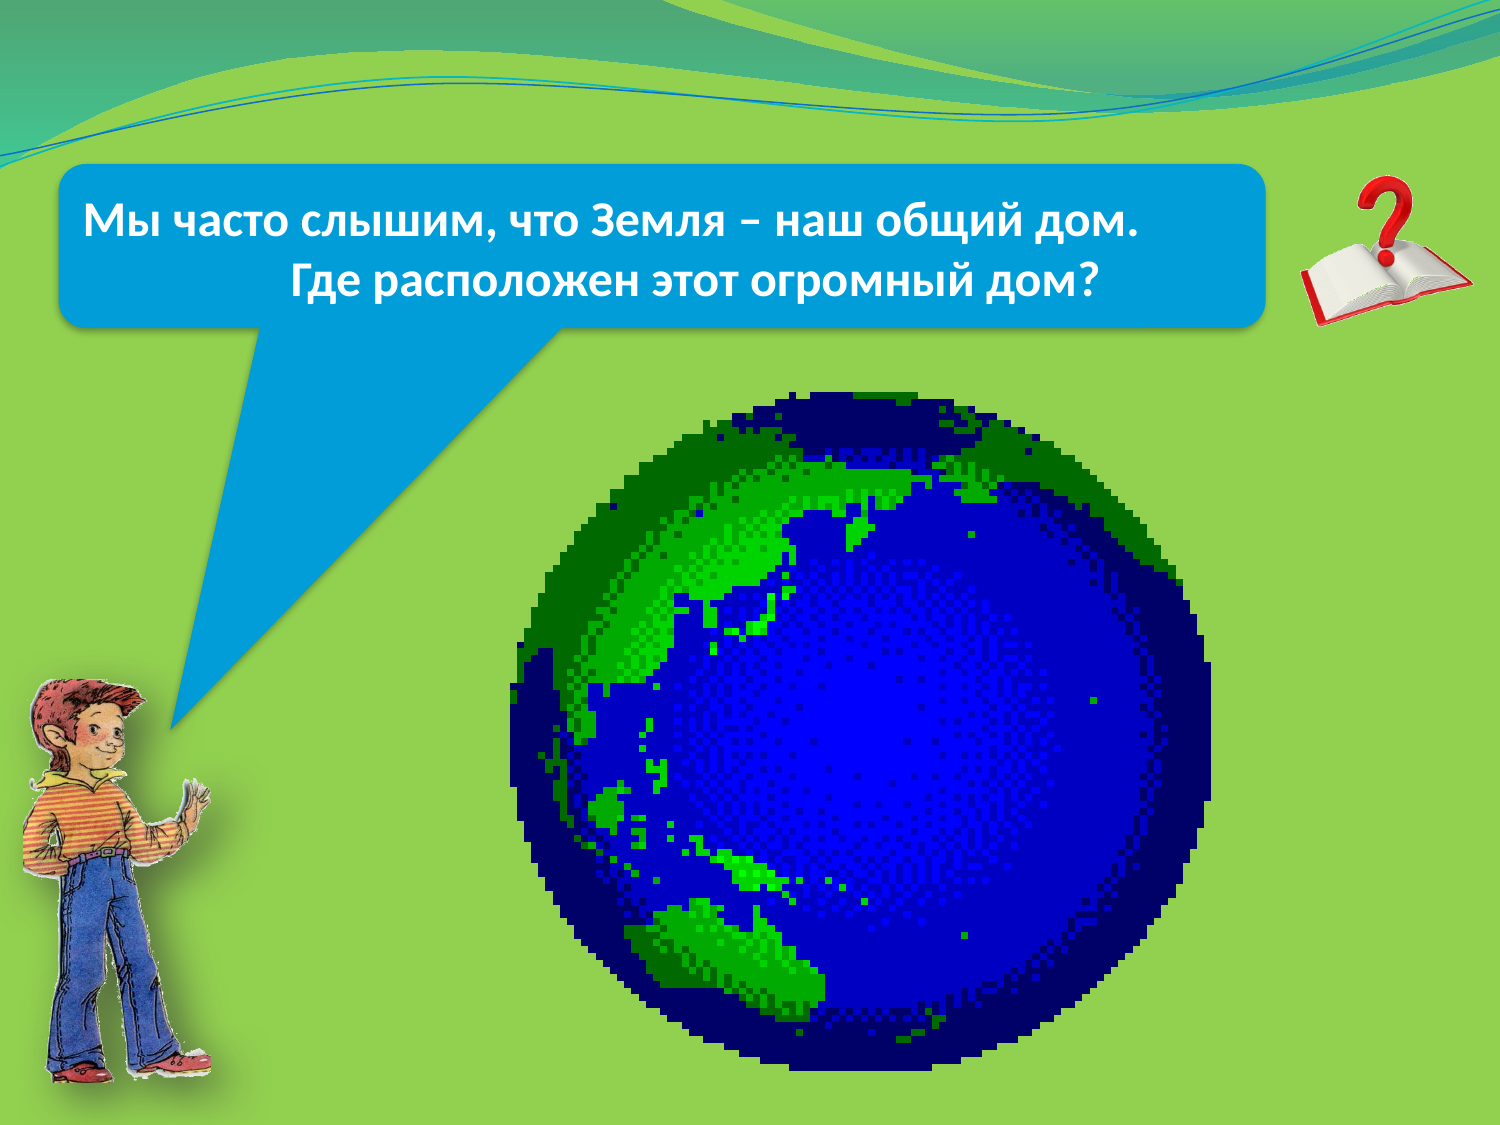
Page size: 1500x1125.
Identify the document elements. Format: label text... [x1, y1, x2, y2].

picture [1265, 163, 1500, 341]
picture [23, 679, 212, 1083]
picture [503, 386, 1219, 1079]
text_box Мы часто слышим, что Земля – наш общий дом. Где расположен этот огромный дом? [56, 161, 1259, 670]
